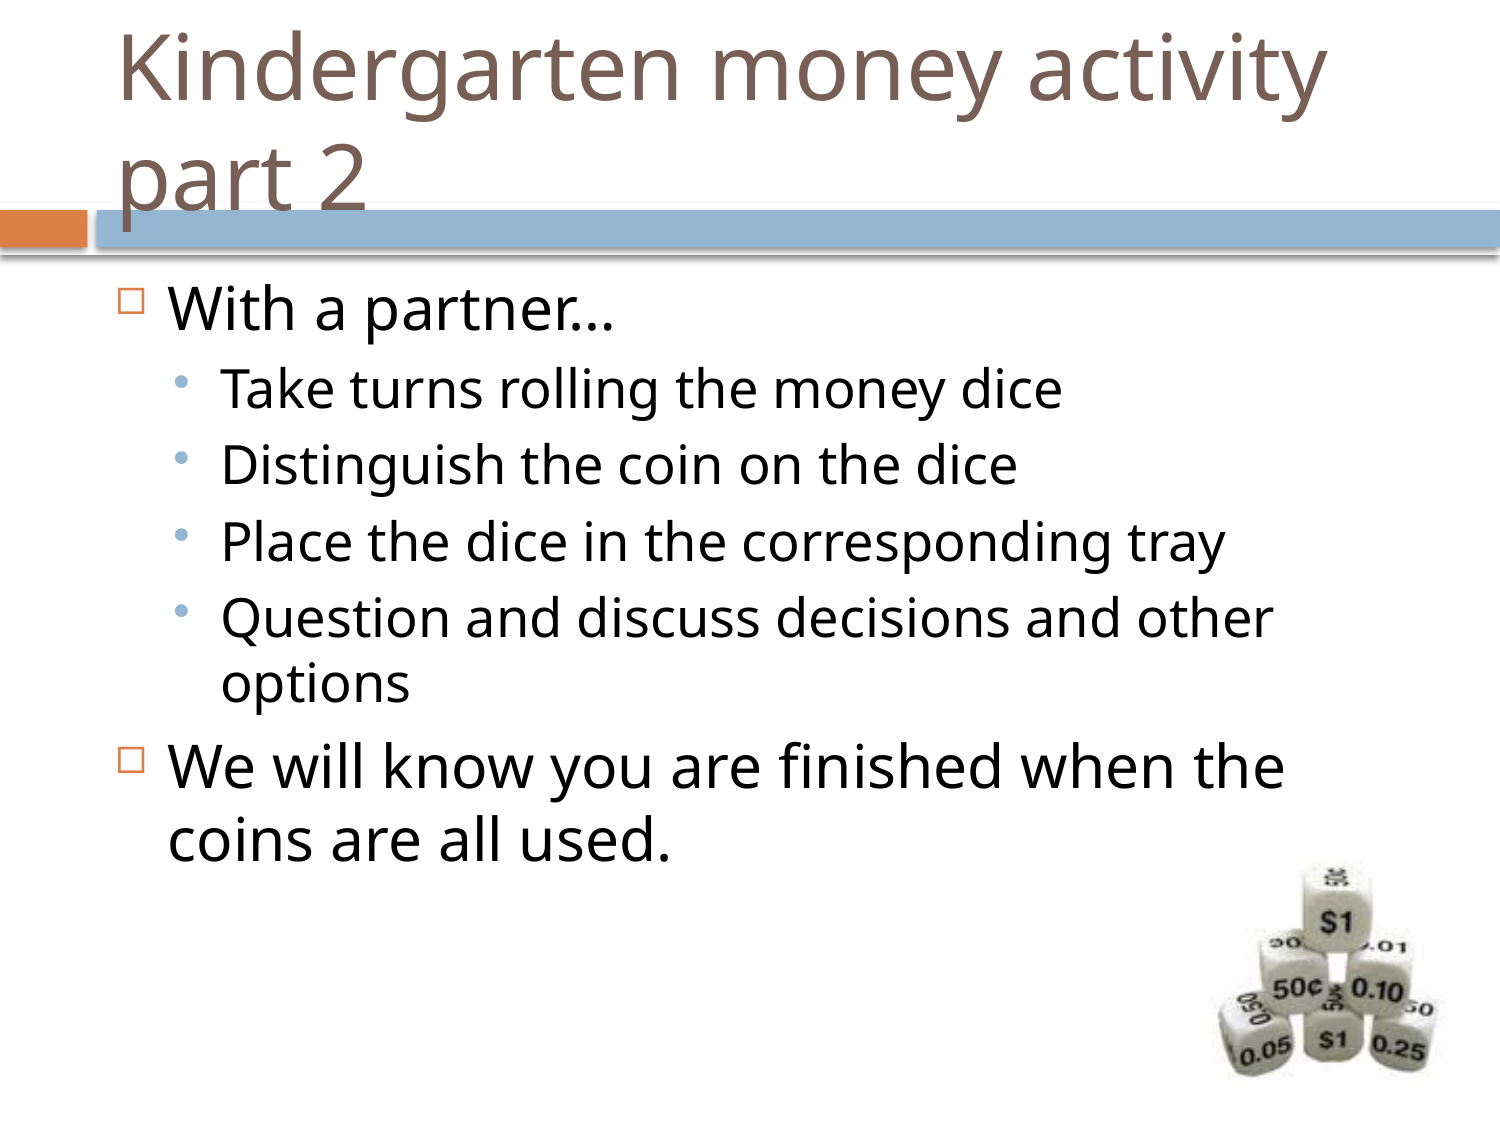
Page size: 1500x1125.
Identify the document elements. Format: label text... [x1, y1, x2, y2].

title Kindergarten money activity part 2 [100, 37, 1438, 200]
picture [1212, 862, 1447, 1090]
list With a partner… Take turns rolling the money dice Distinguish the coin on the dice Place the dice in the corresponding tray Question and discuss decisions and other options We will know you are finished when the coins are all used. [100, 262, 1438, 1000]
